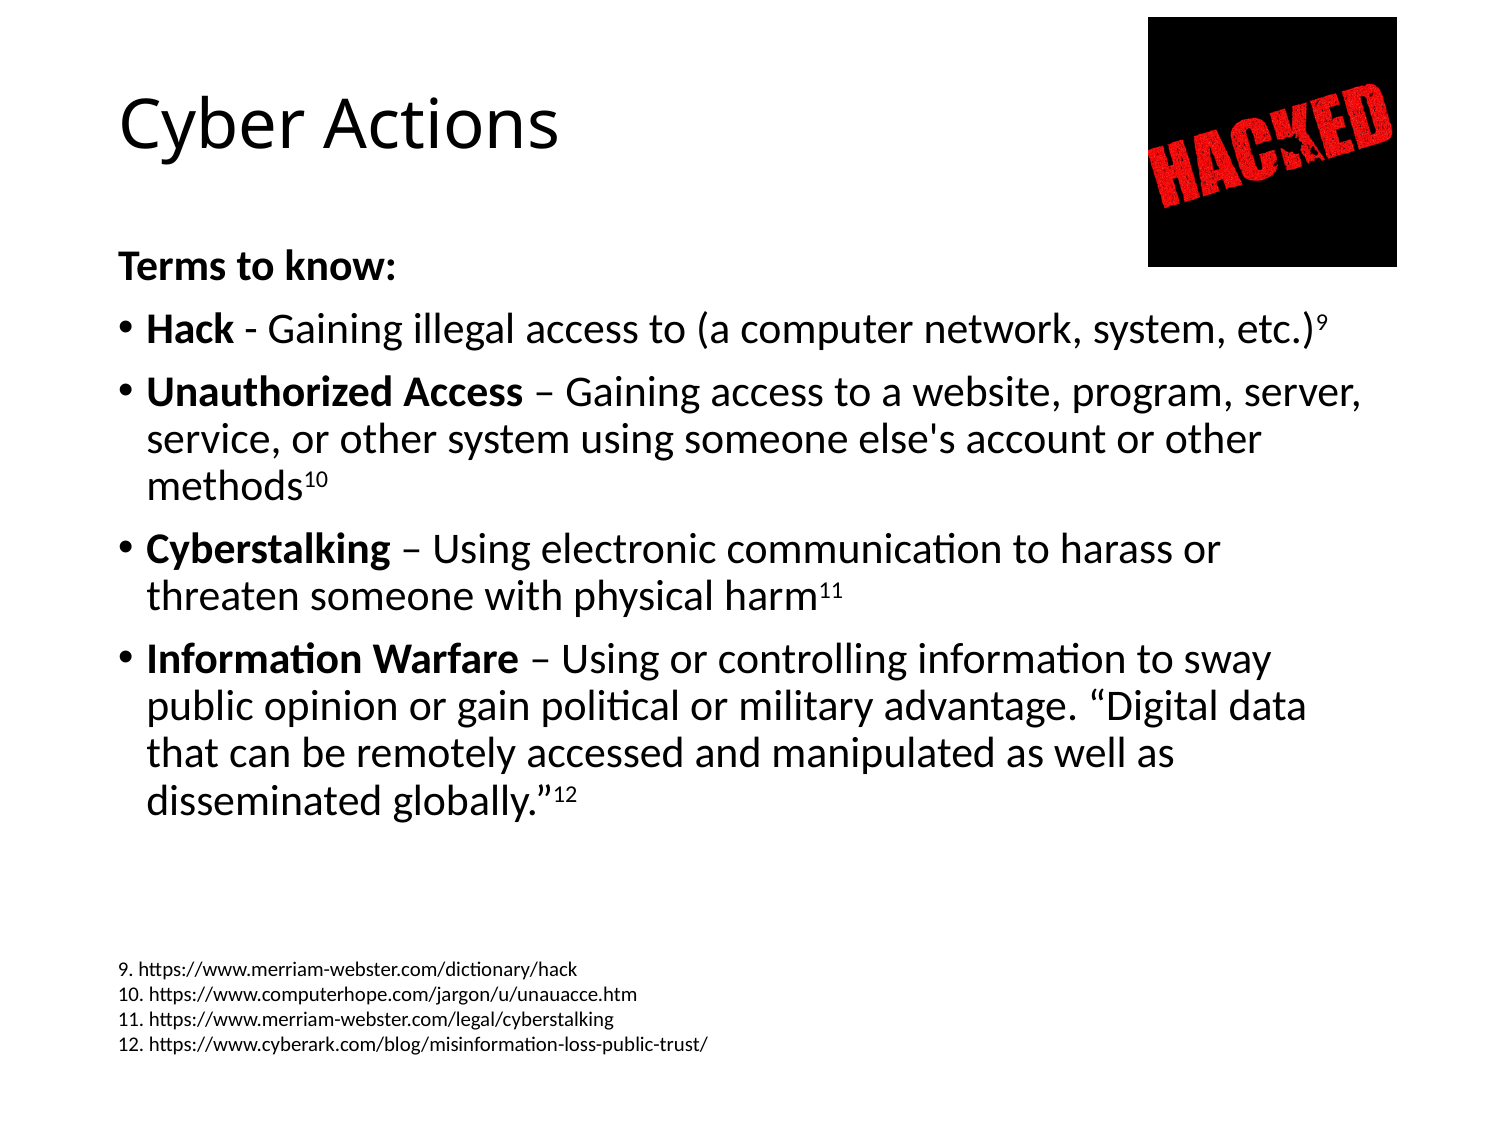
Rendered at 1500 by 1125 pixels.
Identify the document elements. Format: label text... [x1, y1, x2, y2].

list Terms to know: Hack - Gaining illegal access to (a computer network, system, etc.)9 Unauthorized Access – Gaining access to a website, program, server, service, or other system using someone else's account or other methods10 Cyberstalking – Using electronic communication to harass or threaten someone with physical harm11 Information Warfare – Using or controlling information to sway public opinion or gain political or military advantage. “Digital data that can be remotely accessed and manipulated as well as disseminated globally.”12 [102, 234, 1398, 949]
title Cyber Actions [102, 17, 1148, 234]
picture [1148, 17, 1397, 267]
text_box 9. https://www.merriam-webster.com/dictionary/hack 10. https://www.computerhope.com/jargon/u/unauacce.htm 11. https://www.merriam-webster.com/legal/cyberstalking 12. https://www.cyberark.com/blog/misinformation-loss-public-trust/ [103, 948, 1434, 1064]
